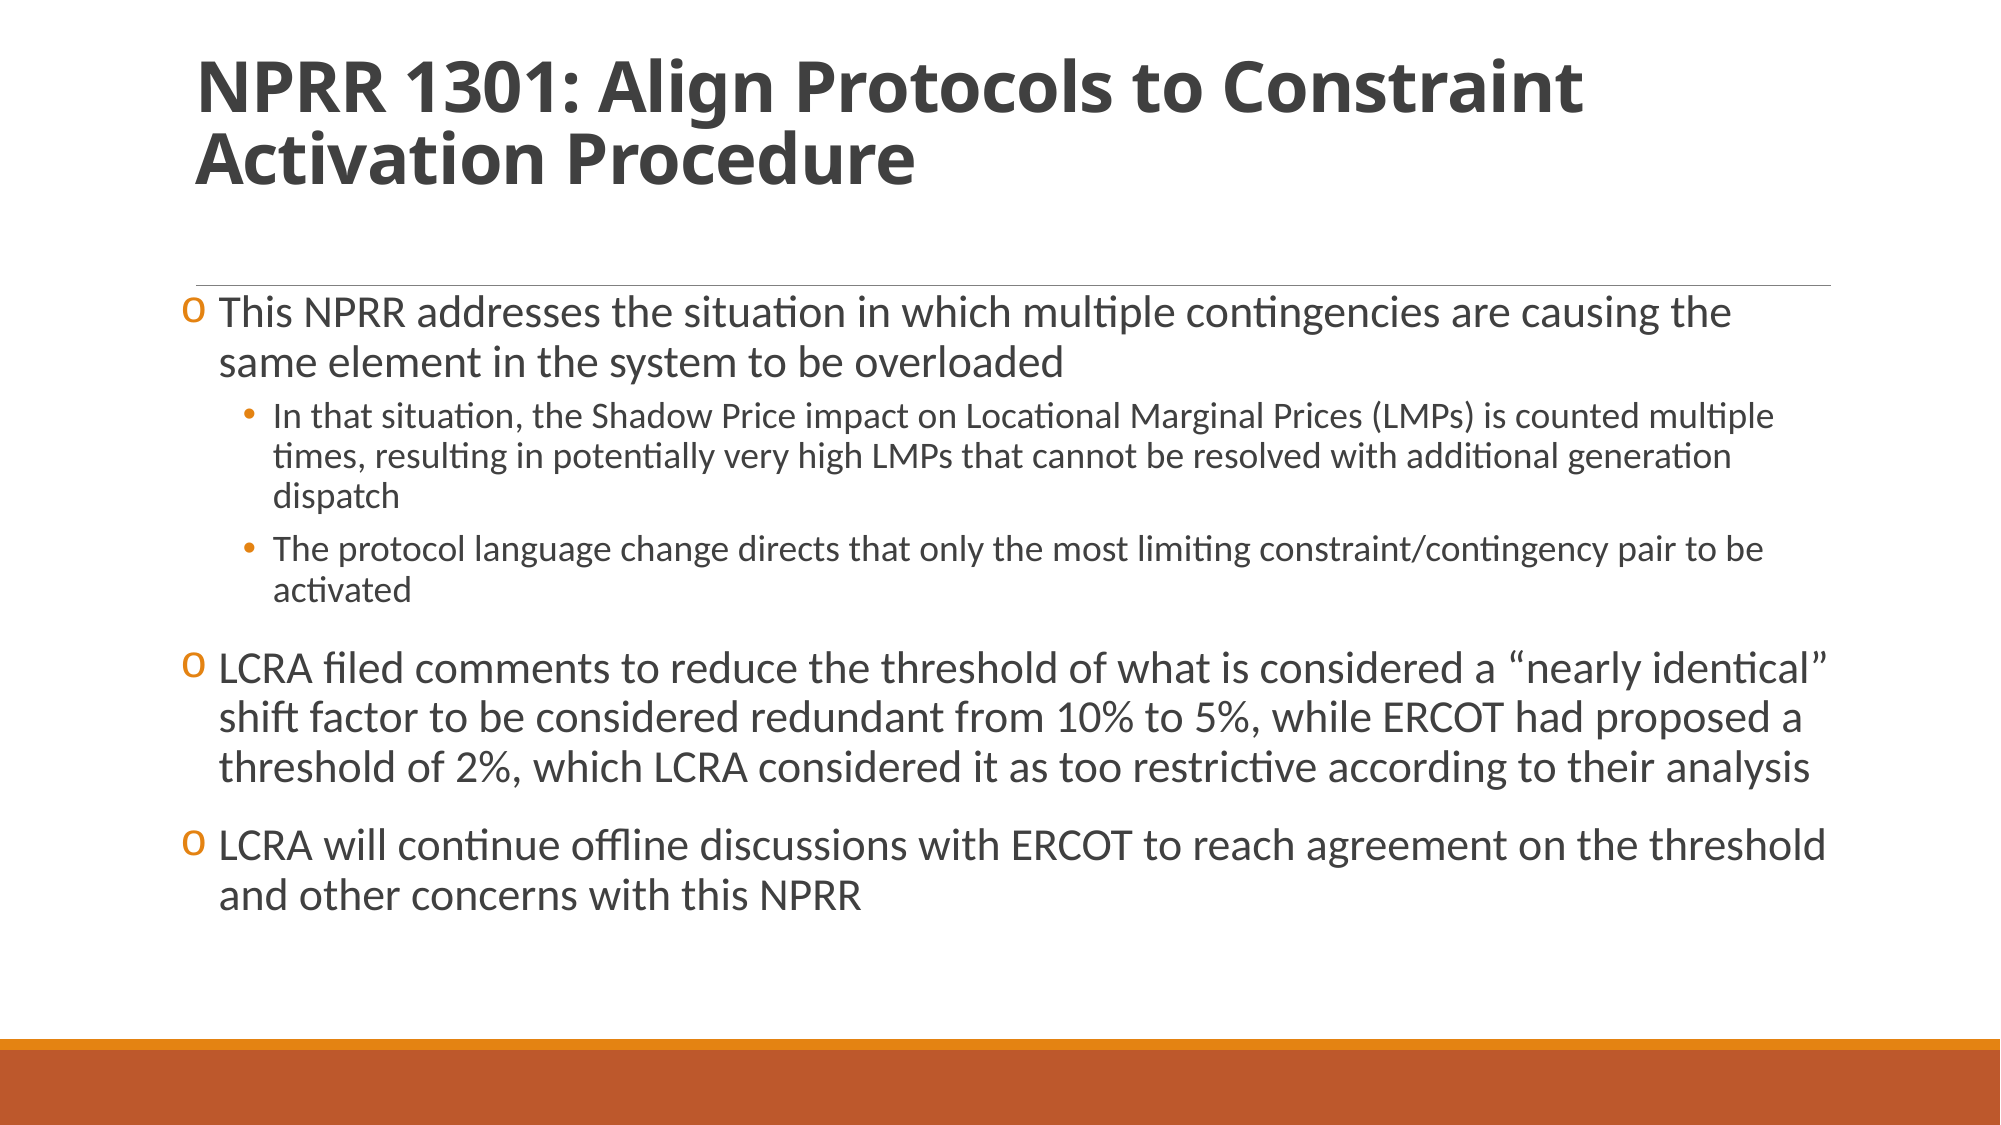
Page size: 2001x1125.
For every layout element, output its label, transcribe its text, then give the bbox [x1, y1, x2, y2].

list This NPRR addresses the situation in which multiple contingencies are causing the same element in the system to be overloaded In that situation, the Shadow Price impact on Locational Marginal Prices (LMPs) is counted multiple times, resulting in potentially very high LMPs that cannot be resolved with additional generation dispatch The protocol language change directs that only the most limiting constraint/contingency pair to be activated LCRA filed comments to reduce the threshold of what is considered a “nearly identical” shift factor to be considered redundant from 10% to 5%, while ERCOT had proposed a threshold of 2%, which LCRA considered it as too restrictive according to their analysis LCRA will continue offline discussions with ERCOT to reach agreement on the threshold and other concerns with this NPRR [180, 280, 1830, 1015]
title NPRR 1301: Align Protocols to Constraint Activation Procedure [180, 47, 1830, 207]
